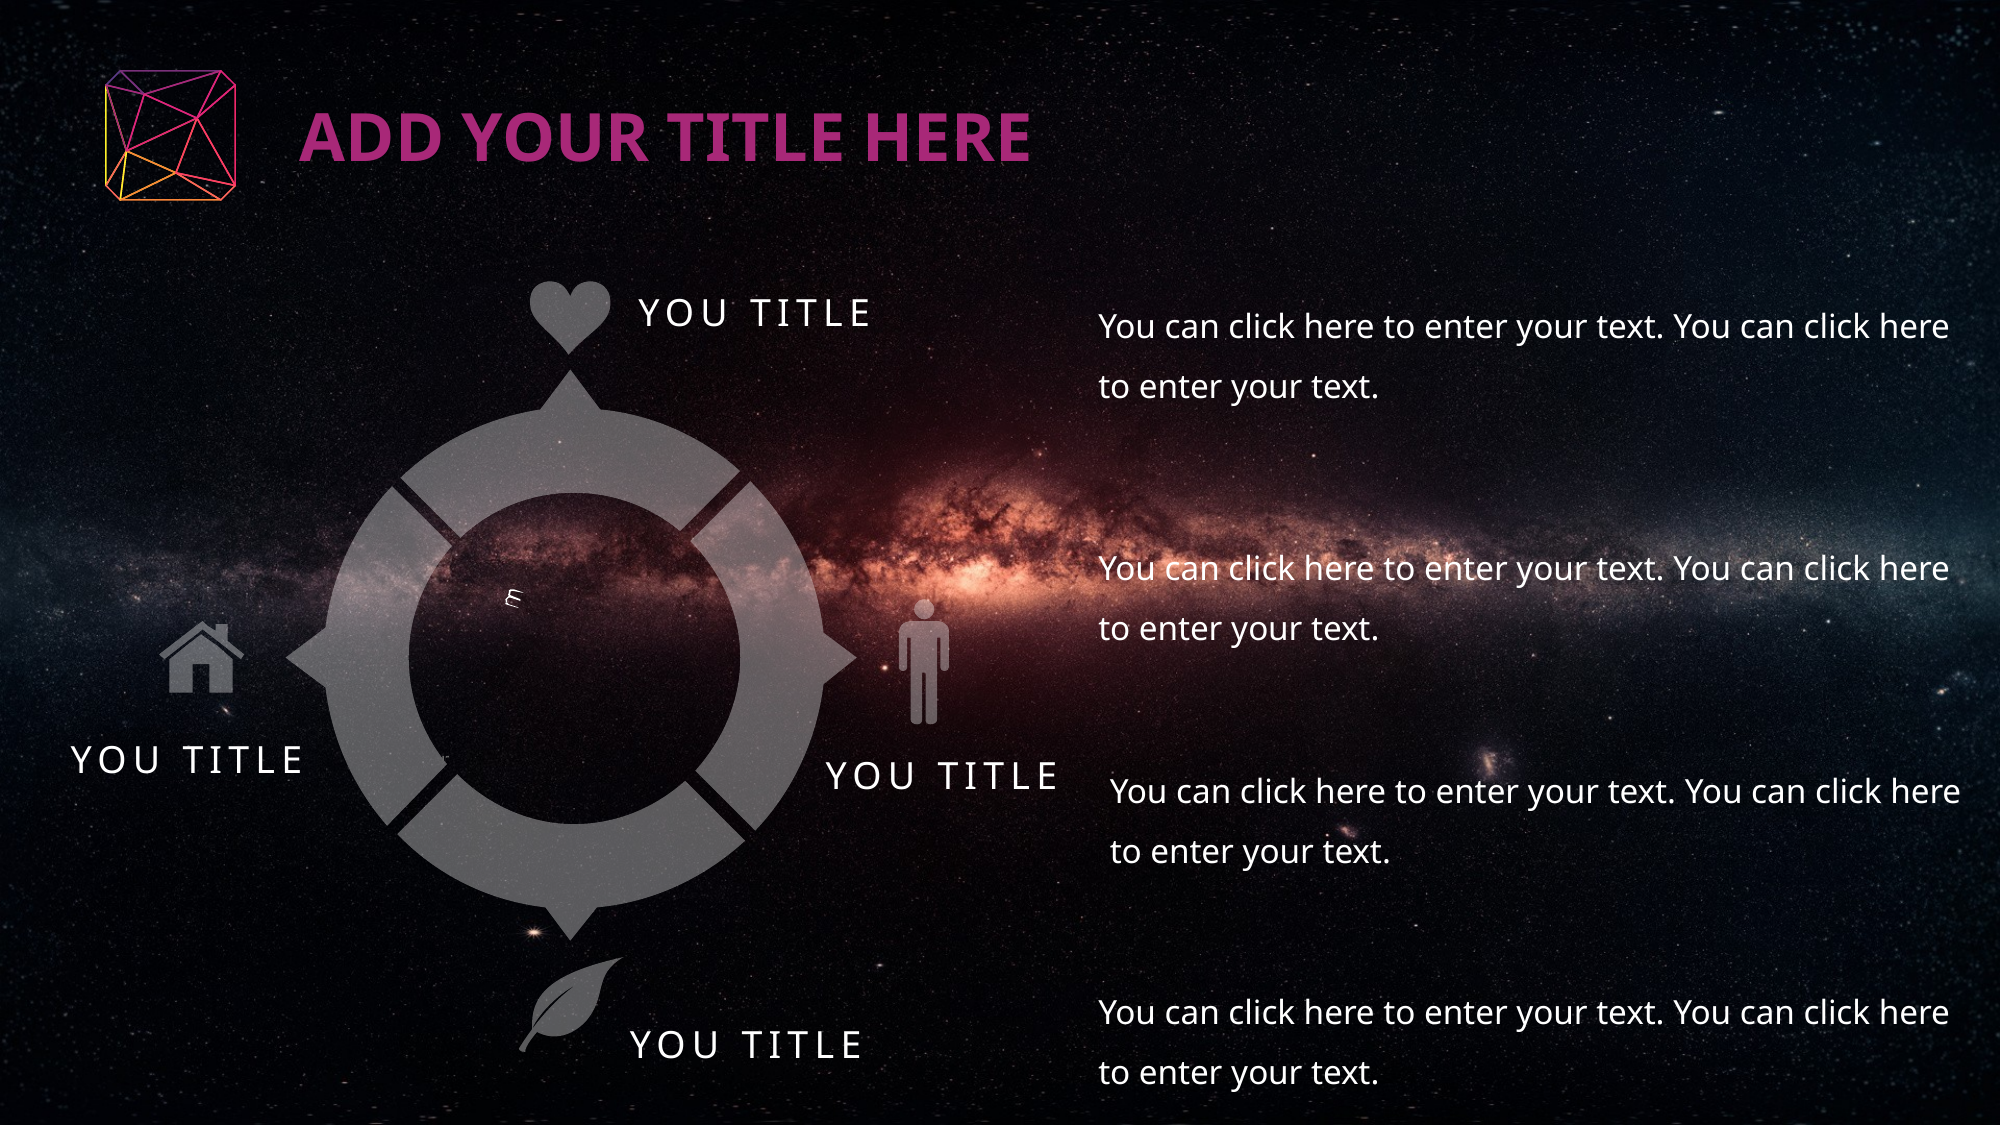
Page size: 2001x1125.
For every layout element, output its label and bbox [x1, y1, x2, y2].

text_box [105, 70, 1354, 200]
text_box [159, 281, 949, 1052]
picture [0, 0, 2000, 1125]
